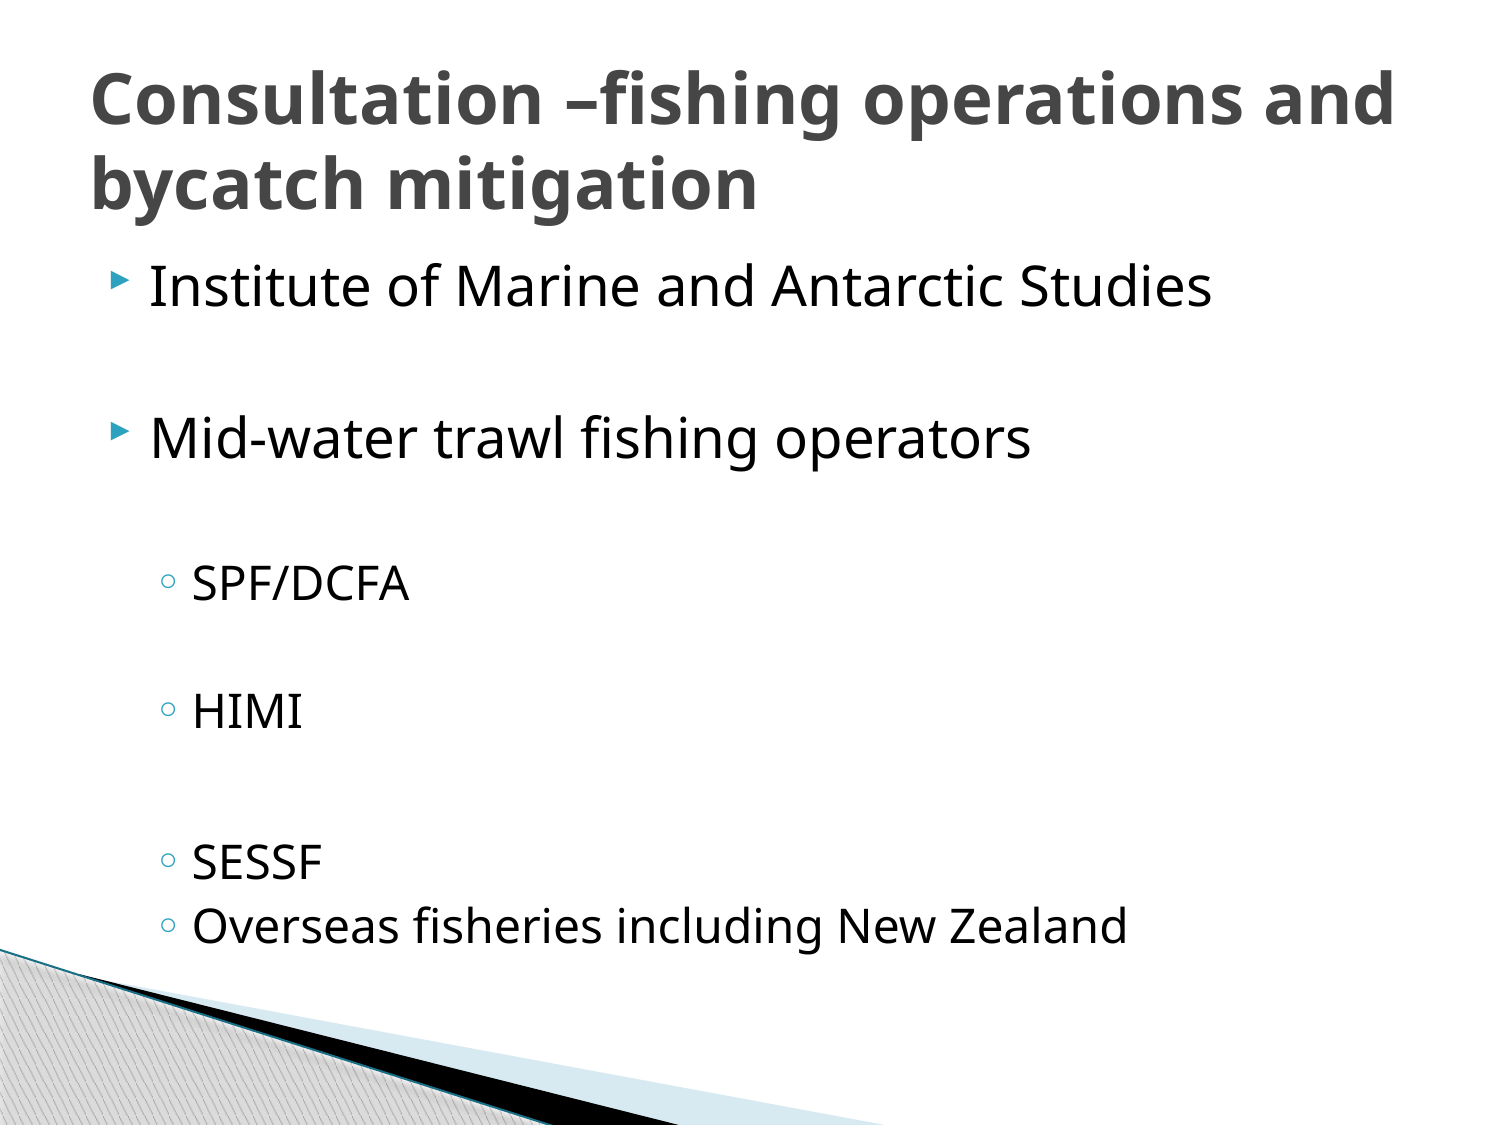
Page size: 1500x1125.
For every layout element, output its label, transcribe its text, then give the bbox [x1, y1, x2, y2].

list Institute of Marine and Antarctic Studies Mid-water trawl fishing operators SPF/DCFA HIMI SESSF Overseas fisheries including New Zealand [75, 243, 1425, 986]
title Consultation –fishing operations and bycatch mitigation [75, 45, 1425, 233]
